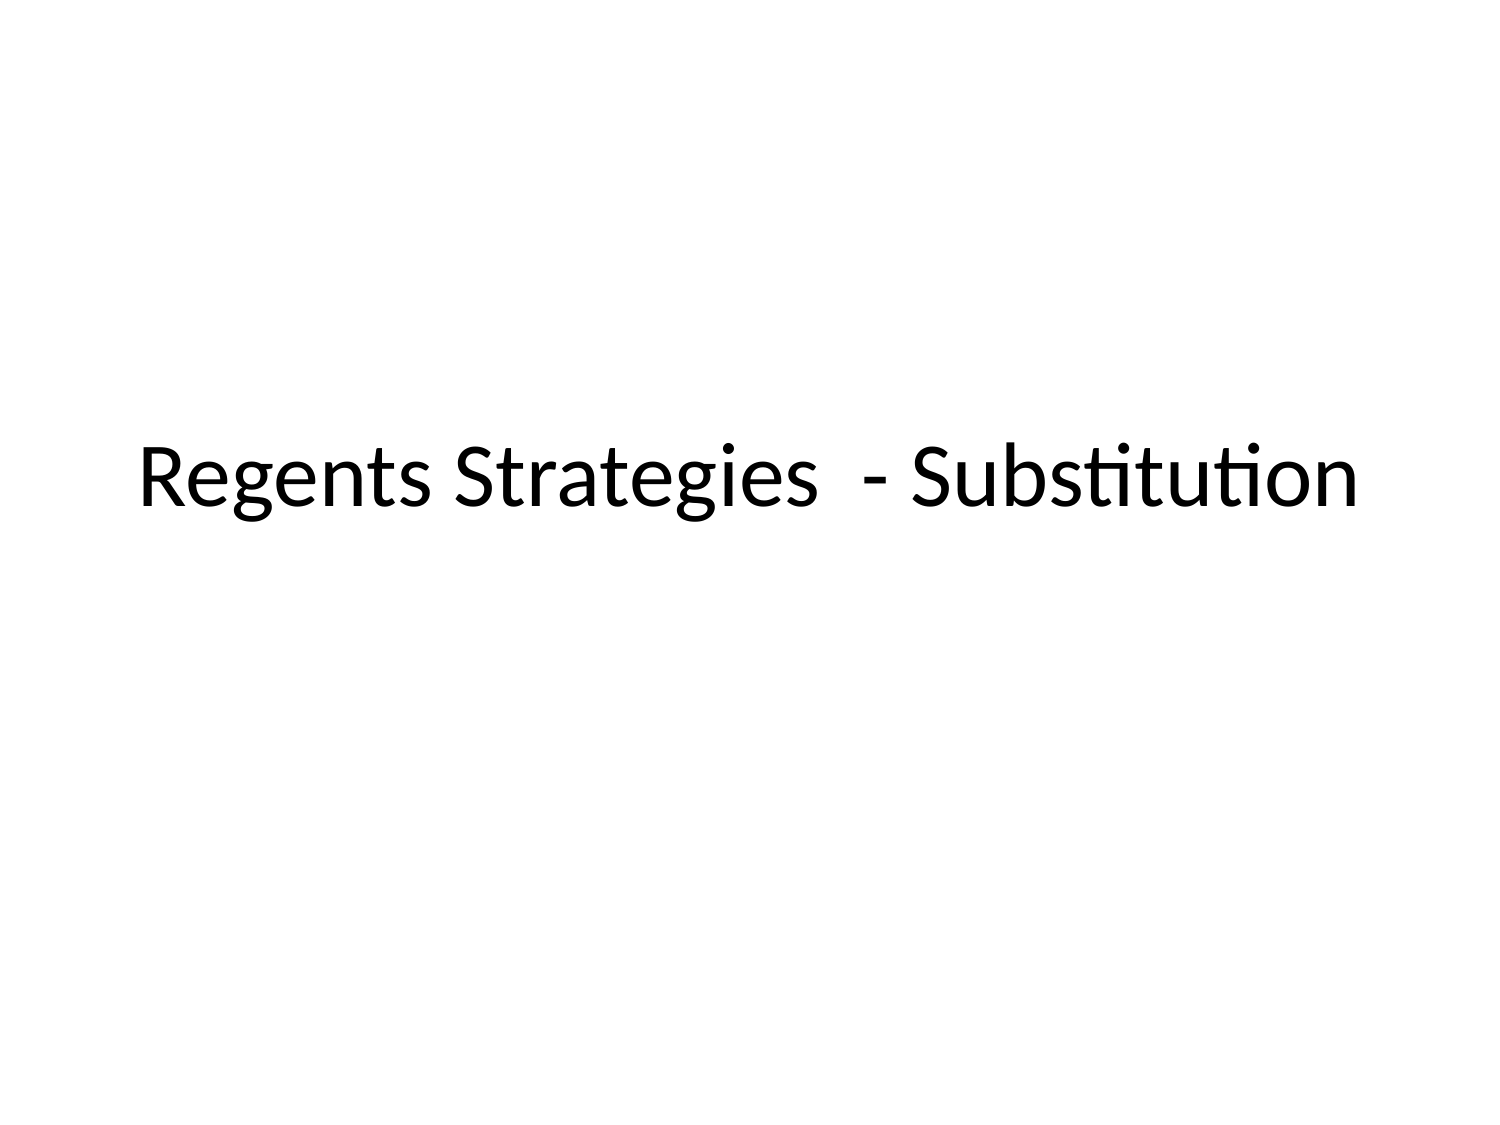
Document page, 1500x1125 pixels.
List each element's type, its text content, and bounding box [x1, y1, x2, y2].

title Regents Strategies - Substitution [112, 349, 1388, 591]
